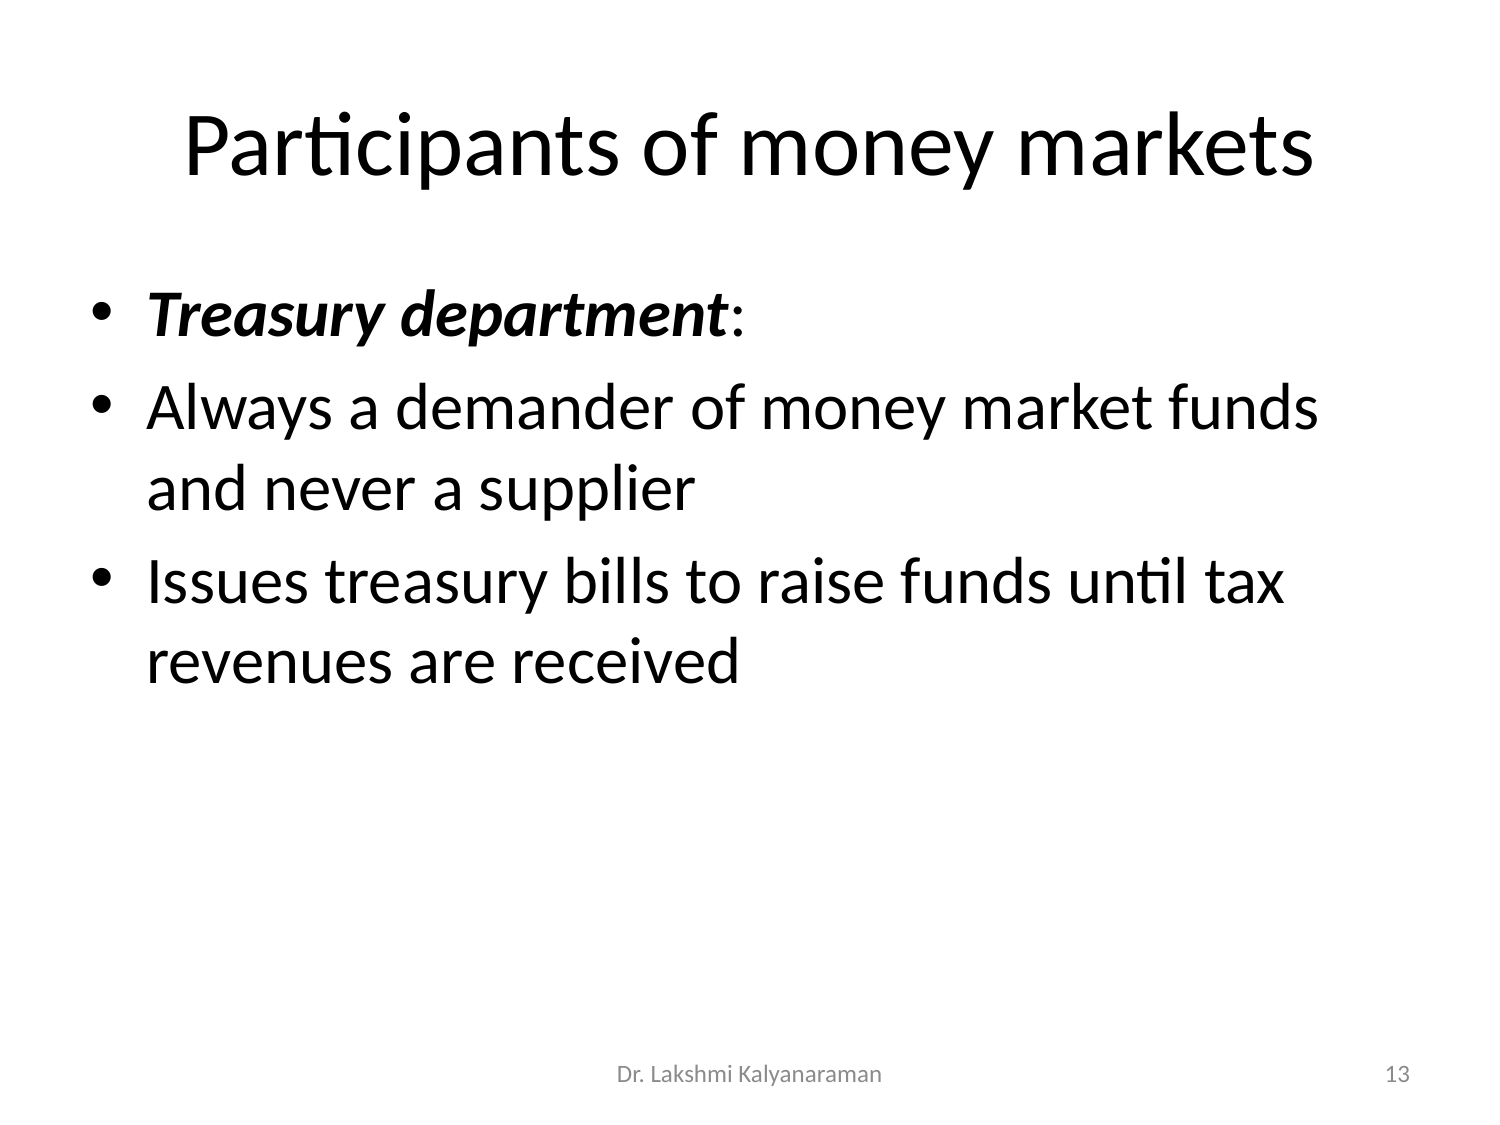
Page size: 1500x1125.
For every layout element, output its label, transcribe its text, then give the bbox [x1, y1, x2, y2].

slide_number 13 [1074, 1042, 1425, 1103]
list Treasury department: Always a demander of money market funds and never a supplier Issues treasury bills to raise funds until tax revenues are received [75, 262, 1425, 1005]
footer Dr. Lakshmi Kalyanaraman [512, 1042, 988, 1103]
title Participants of money markets [75, 45, 1425, 233]
